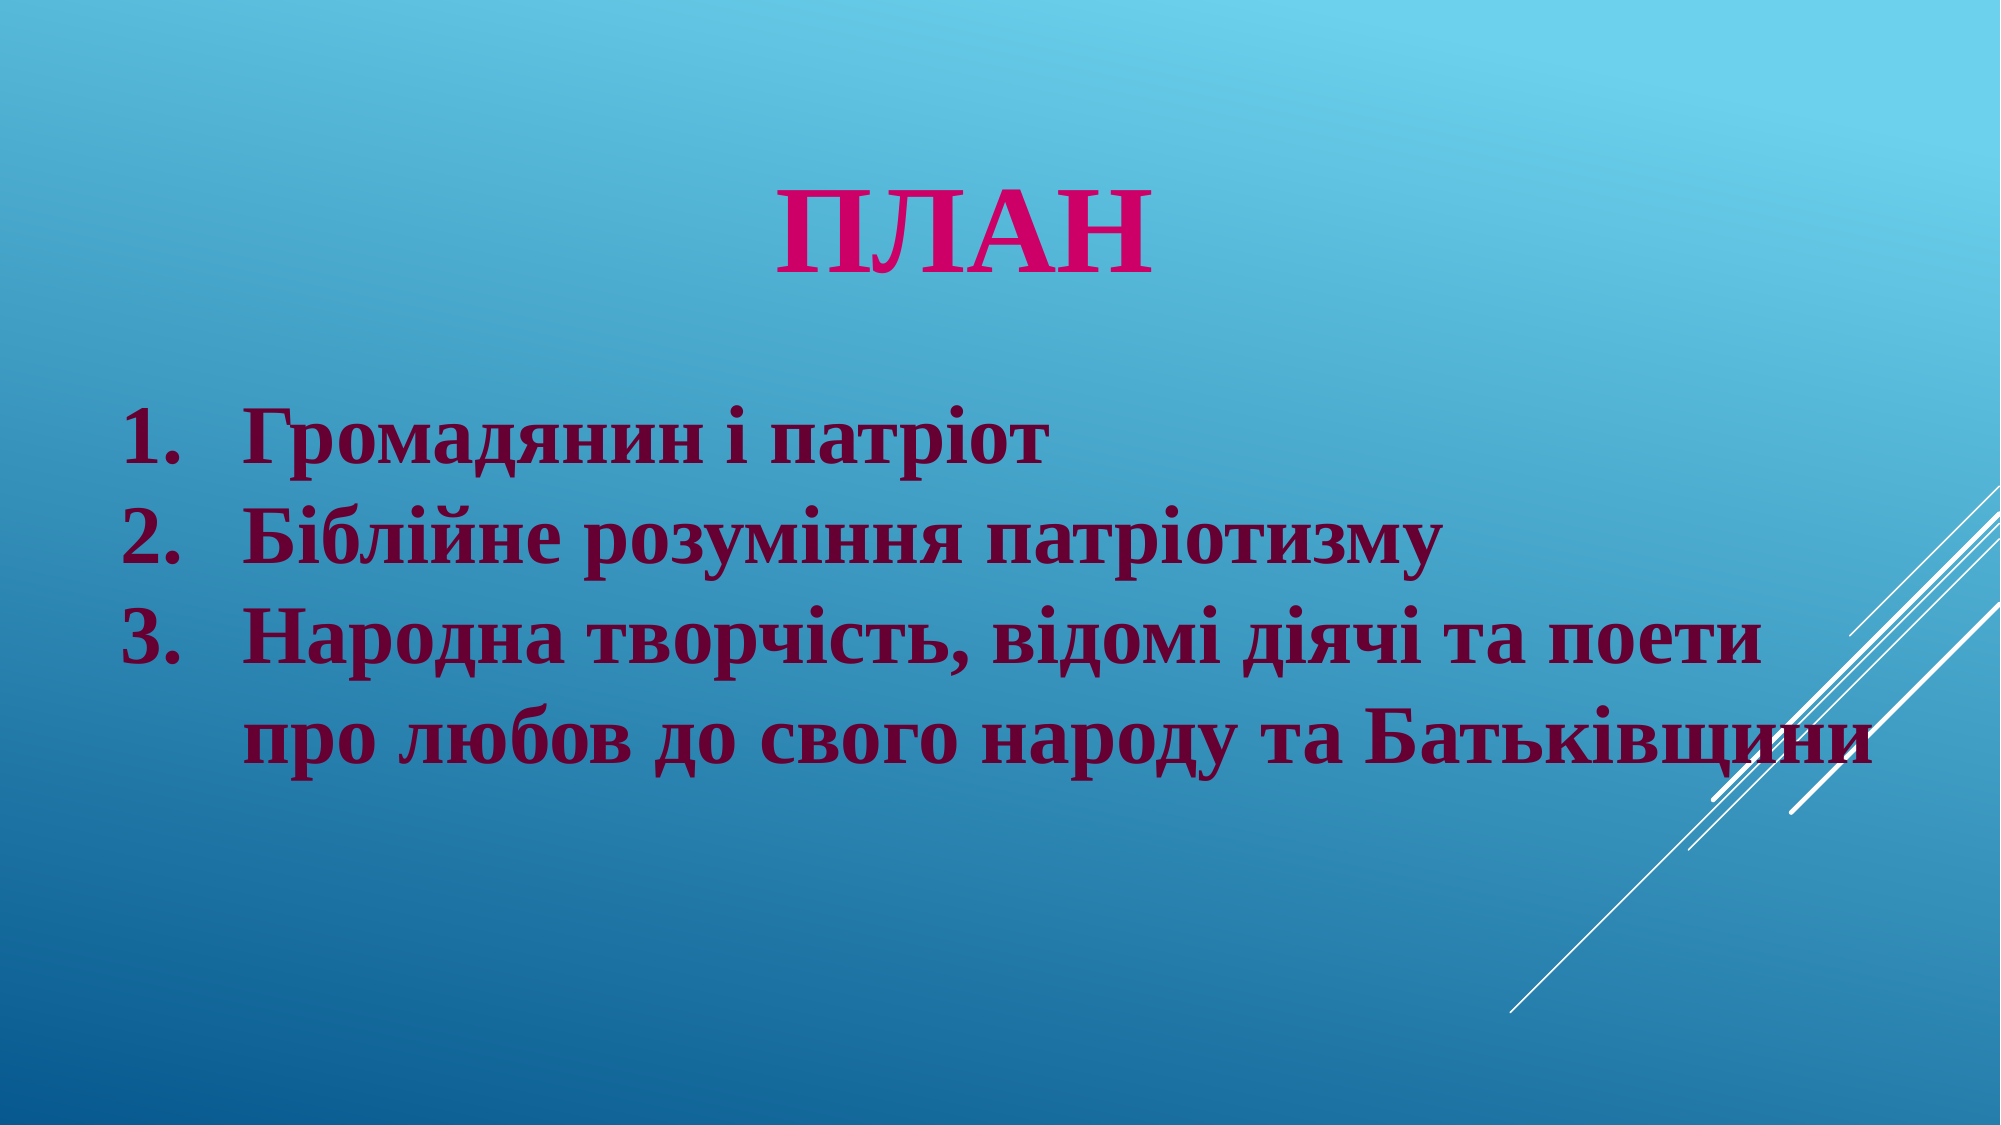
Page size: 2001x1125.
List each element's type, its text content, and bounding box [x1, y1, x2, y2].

text_box Громадянин і патріот Біблійне розуміння патріотизму Народна творчість, відомі діячі та поети про любов до свого народу та Батьківщини [105, 372, 1915, 788]
text_box План [337, 139, 1593, 372]
